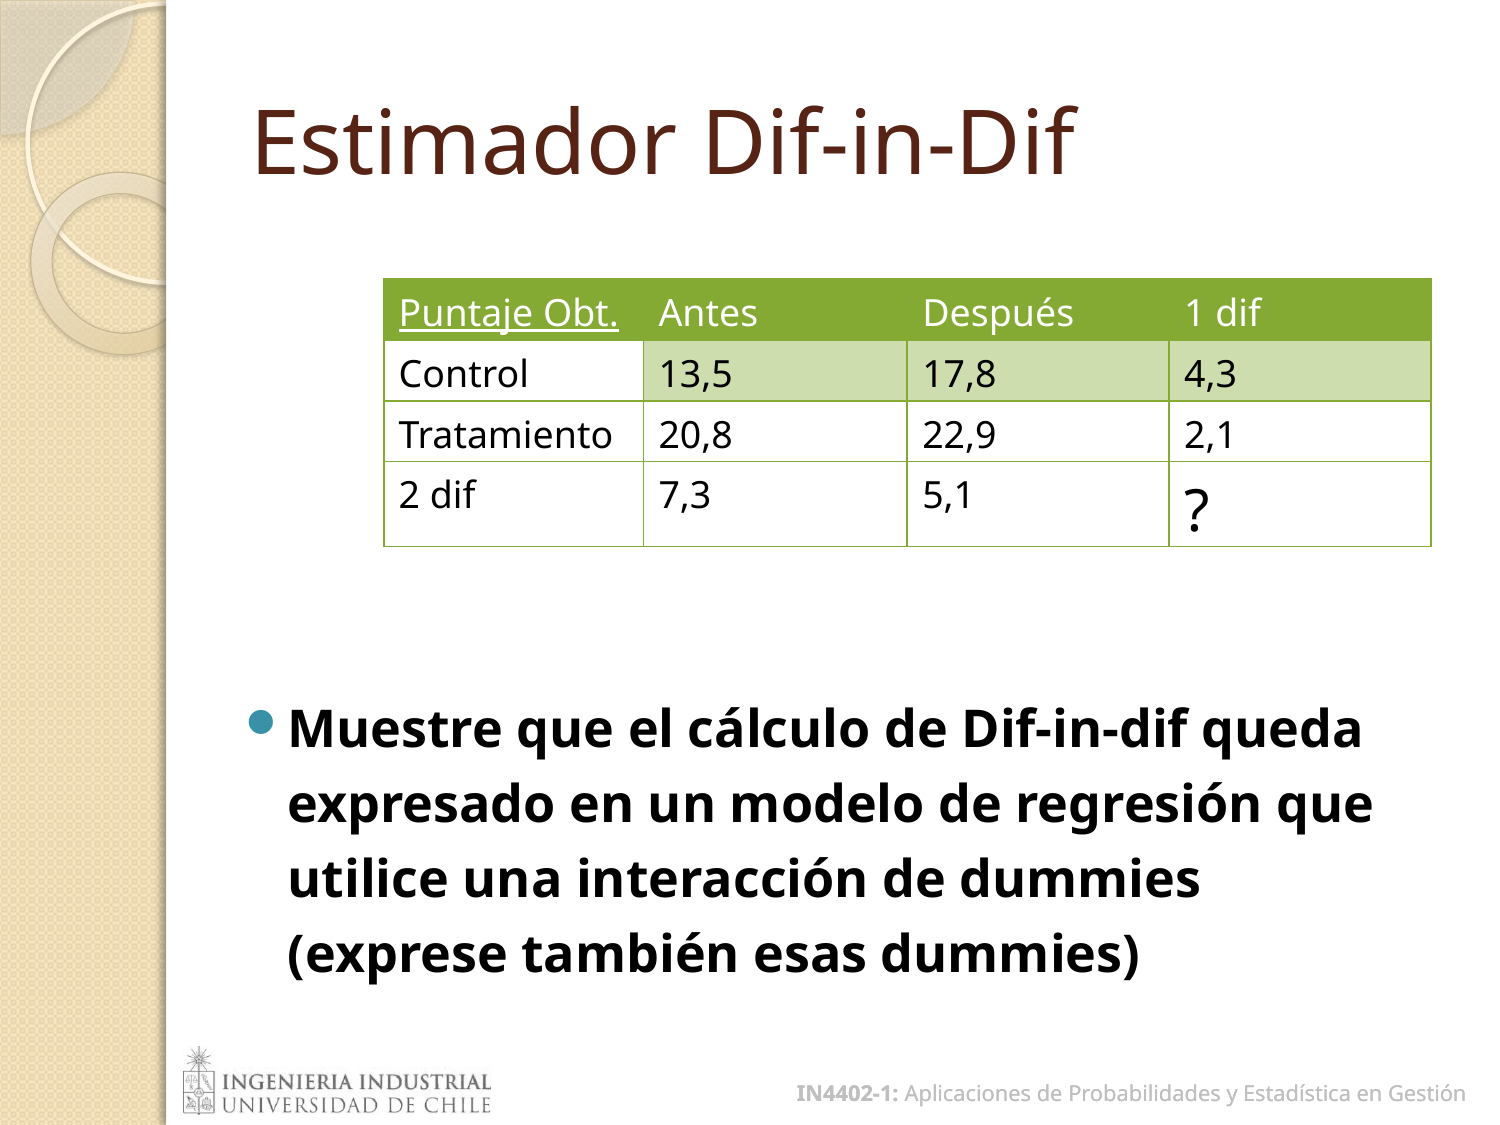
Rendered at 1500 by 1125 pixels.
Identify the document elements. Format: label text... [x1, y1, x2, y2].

table_cell Tratamiento [385, 402, 643, 461]
table_cell 17,8 [908, 341, 1168, 400]
table_header Después [908, 280, 1168, 339]
table_header Antes [644, 280, 906, 339]
title Estimador Dif-in-Dif [235, 45, 1466, 233]
table_header Puntaje Obt. [385, 280, 643, 339]
table_header 1 dif [1170, 280, 1430, 339]
picture [183, 1046, 491, 1115]
table_cell 2 dif [385, 462, 643, 546]
text_box IN4402-1: Aplicaciones de Probabilidades y Estadística en Gestión [750, 1072, 1483, 1114]
table_cell 2,1 [1170, 402, 1430, 461]
table_cell 7,3 [644, 462, 906, 546]
table_cell 5,1 [908, 462, 1168, 546]
table_cell Control [385, 341, 643, 400]
table_cell 13,5 [644, 341, 906, 400]
table_cell 4,3 [1170, 341, 1430, 400]
list Muestre que el cálculo de Dif-in-dif queda expresado en un modelo de regresión que utilice una interacción de dummies (exprese también esas dummies) [218, 609, 1449, 1001]
table_cell 22,9 [908, 402, 1168, 461]
table_cell 20,8 [644, 402, 906, 461]
table_cell ? [1170, 462, 1430, 546]
